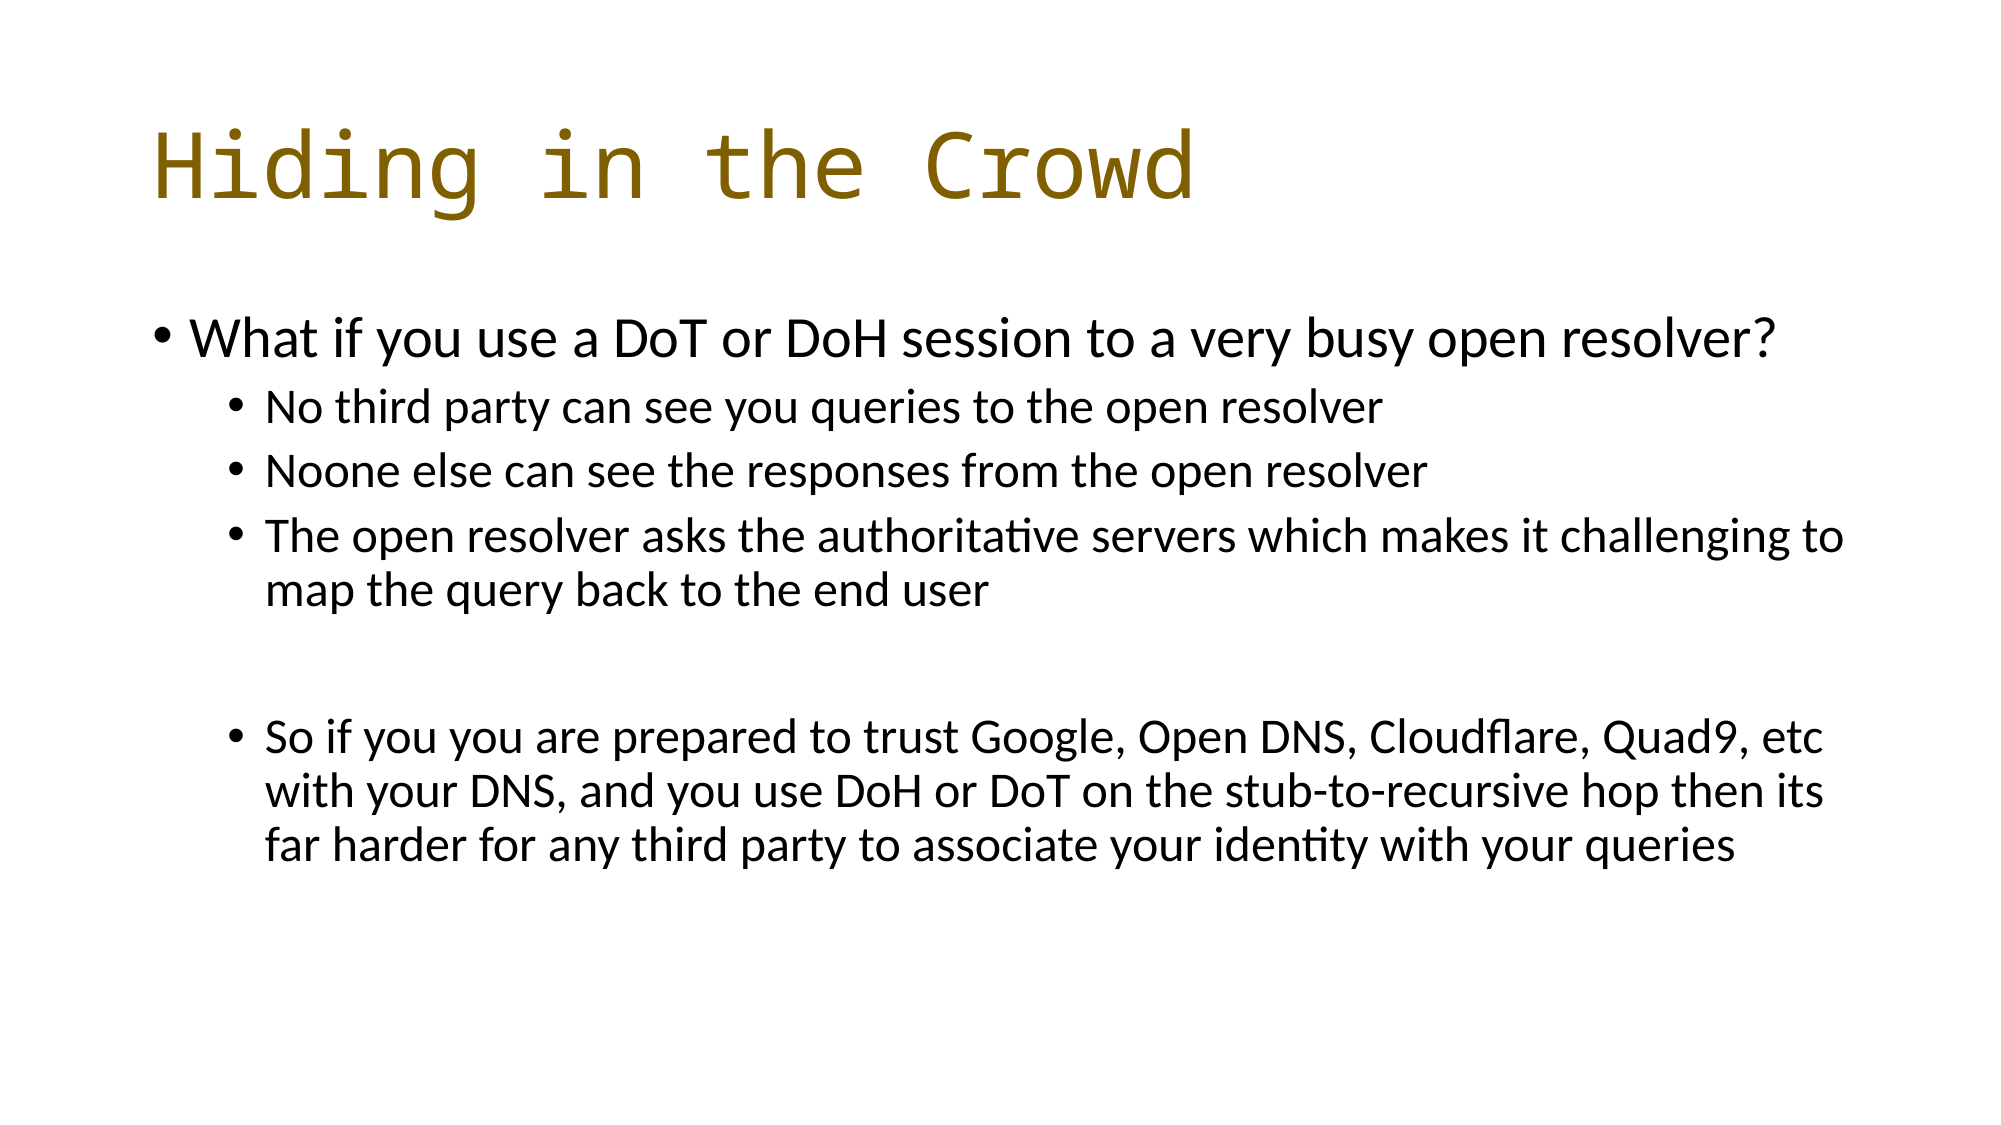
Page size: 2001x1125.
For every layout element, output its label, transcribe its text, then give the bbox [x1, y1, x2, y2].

title Hiding in the Crowd [137, 59, 1863, 278]
list What if you use a DoT or DoH session to a very busy open resolver? No third party can see you queries to the open resolver Noone else can see the responses from the open resolver The open resolver asks the authoritative servers which makes it challenging to map the query back to the end user So if you you are prepared to trust Google, Open DNS, Cloudflare, Quad9, etc with your DNS, and you use DoH or DoT on the stub-to-recursive hop then its far harder for any third party to associate your identity with your queries [137, 299, 1863, 1014]
